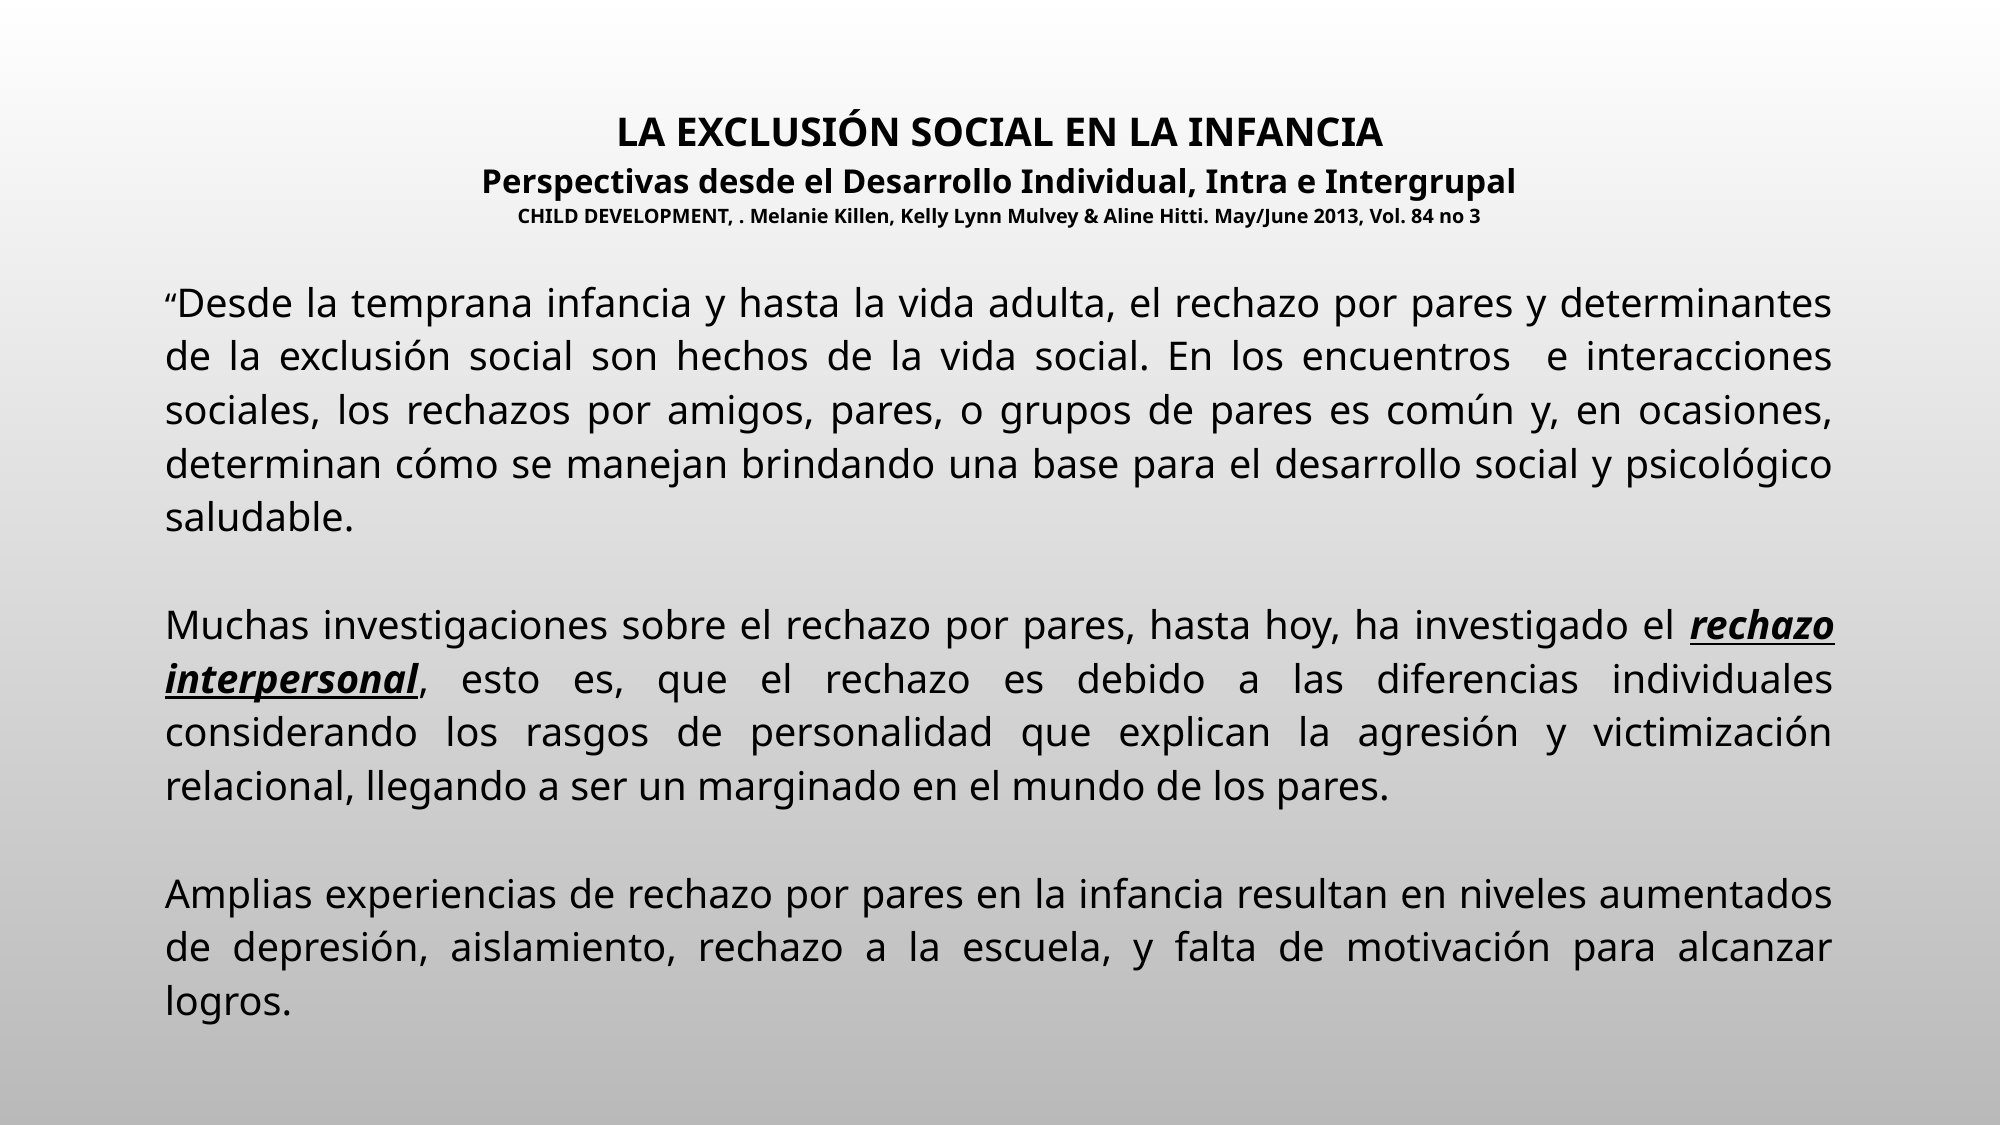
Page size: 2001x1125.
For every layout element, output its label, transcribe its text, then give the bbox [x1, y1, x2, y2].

list LA EXCLUSIÓN SOCIAL EN LA INFANCIA Perspectivas desde el Desarrollo Individual, Intra e Intergrupal CHILD DEVELOPMENT, . Melanie Killen, Kelly Lynn Mulvey & Aline Hitti. May/June 2013, Vol. 84 no 3 “Desde la temprana infancia y hasta la vida adulta, el rechazo por pares y determinantes de la exclusión social son hechos de la vida social. En los encuentros e interacciones sociales, los rechazos por amigos, pares, o grupos de pares es común y, en ocasiones, determinan cómo se manejan brindando una base para el desarrollo social y psicológico saludable. Muchas investigaciones sobre el rechazo por pares, hasta hoy, ha investigado el rechazo interpersonal, esto es, que el rechazo es debido a las diferencias individuales considerando los rasgos de personalidad que explican la agresión y victimización relacional, llegando a ser un marginado en el mundo de los pares. Amplias experiencias de rechazo por pares en la infancia resultan en niveles aumentados de depresión, aislamiento, rechazo a la escuela, y falta de motivación para alcanzar logros. [149, 96, 1850, 1047]
